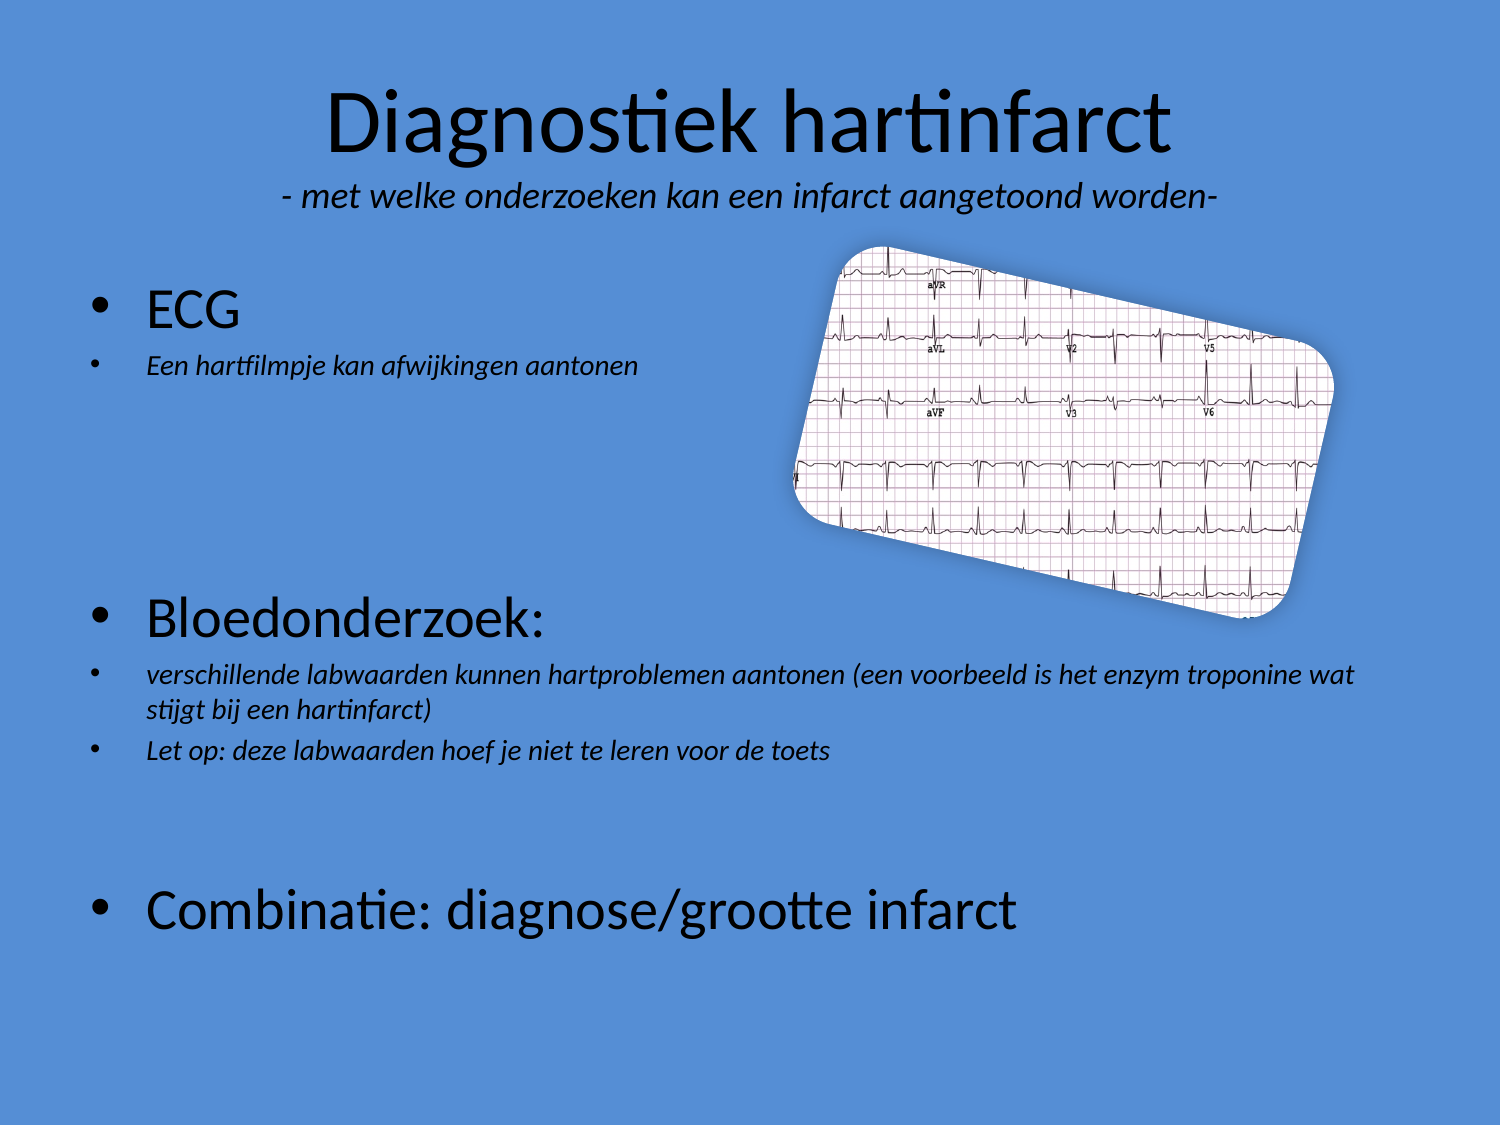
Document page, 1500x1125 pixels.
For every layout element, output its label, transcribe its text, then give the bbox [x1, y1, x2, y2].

picture [793, 246, 1334, 619]
list ECG Een hartfilmpje kan afwijkingen aantonen Bloedonderzoek: verschillende labwaarden kunnen hartproblemen aantonen (een voorbeeld is het enzym troponine wat stijgt bij een hartinfarct) Let op: deze labwaarden hoef je niet te leren voor de toets Combinatie: diagnose/grootte infarct [75, 262, 1425, 1005]
title Diagnostiek hartinfarct - met welke onderzoeken kan een infarct aangetoond worden- [75, 45, 1425, 233]
